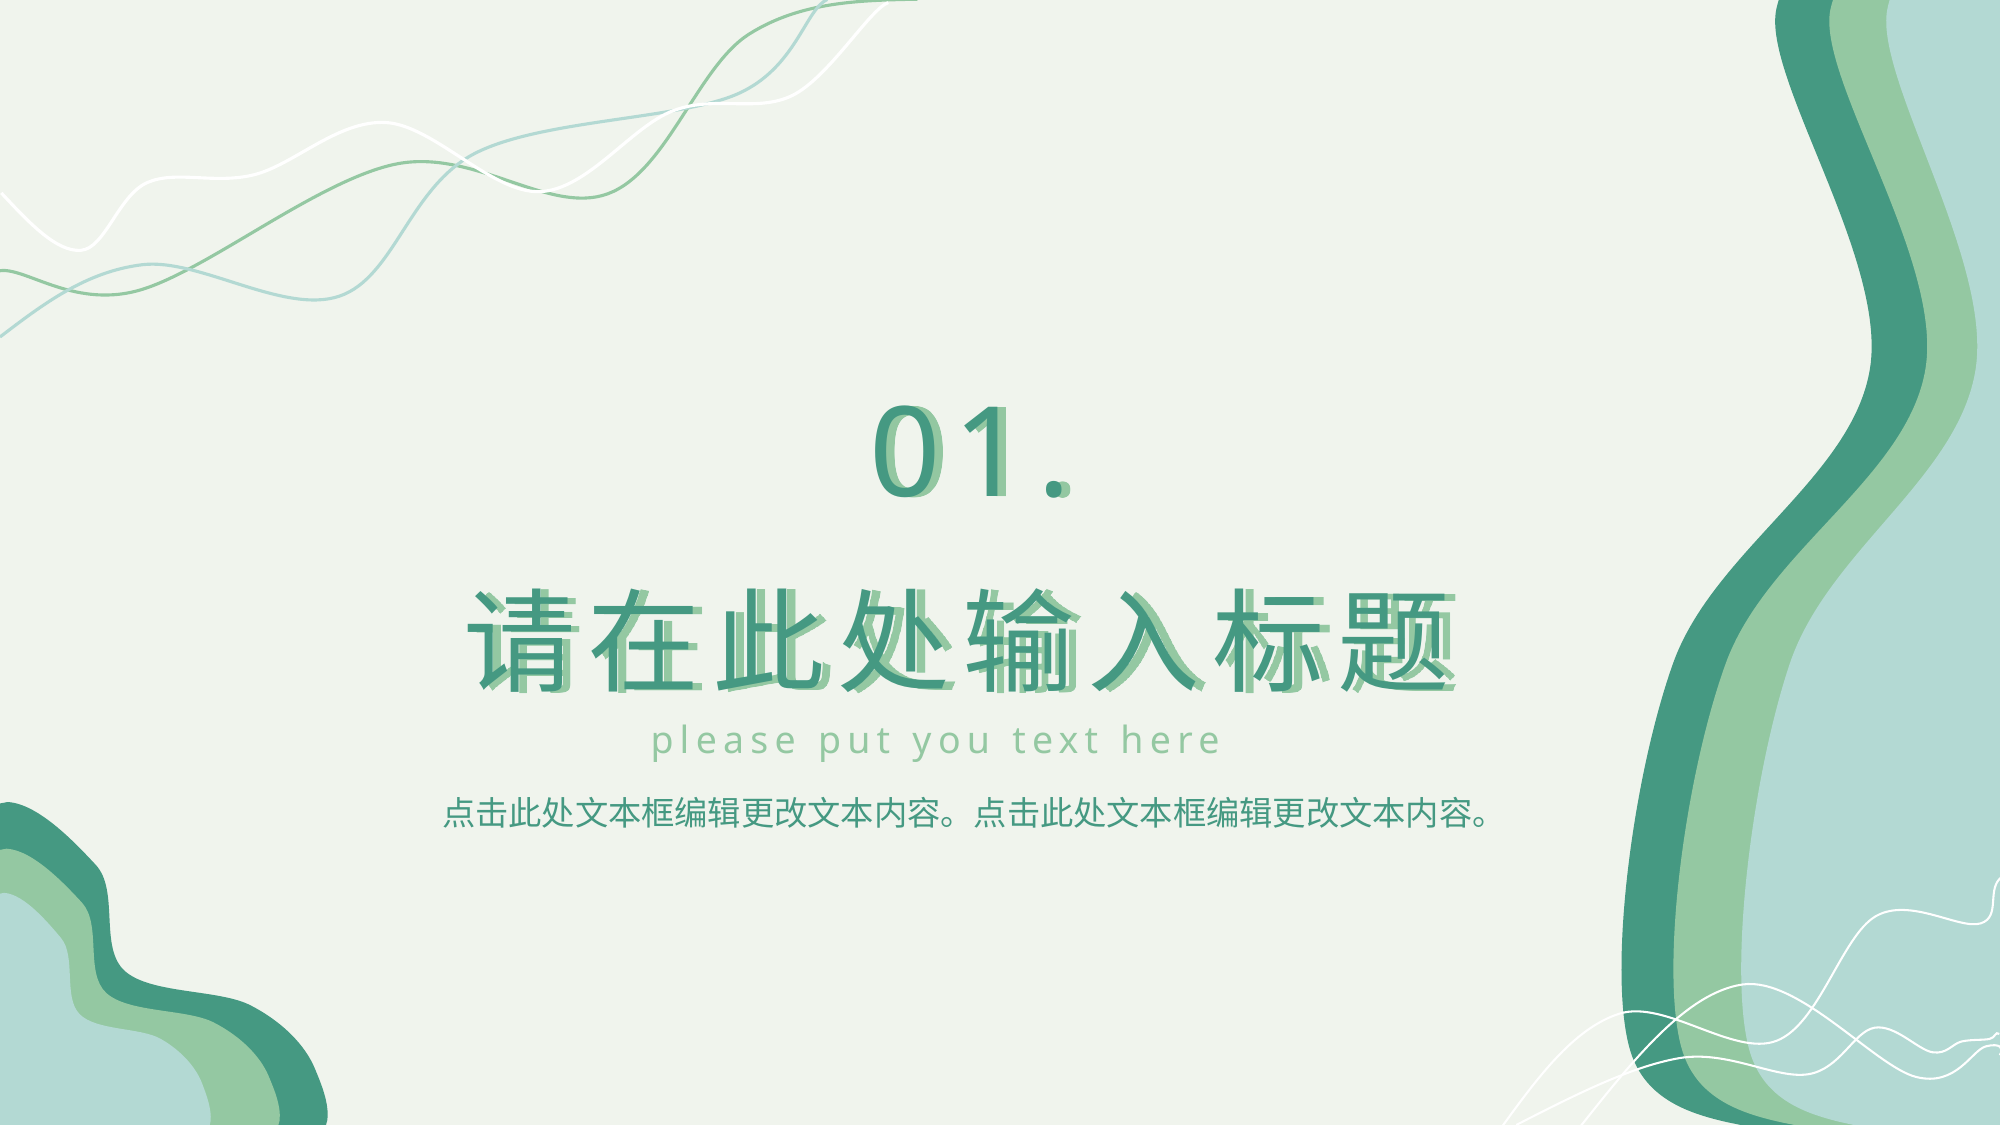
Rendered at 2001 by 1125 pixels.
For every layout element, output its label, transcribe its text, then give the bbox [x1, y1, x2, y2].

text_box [0, 0, 901, 337]
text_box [0, 801, 328, 1125]
text_box 请在此处输入标题 [355, 563, 1559, 714]
text_box please put you text here [457, 708, 1414, 769]
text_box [1621, 0, 2000, 876]
text_box 点击此处文本框编辑更改文本内容。点击此处文本框编辑更改文本内容。 [427, 784, 1514, 840]
text_box 01. [807, 364, 1134, 529]
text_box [1499, 876, 2000, 1125]
